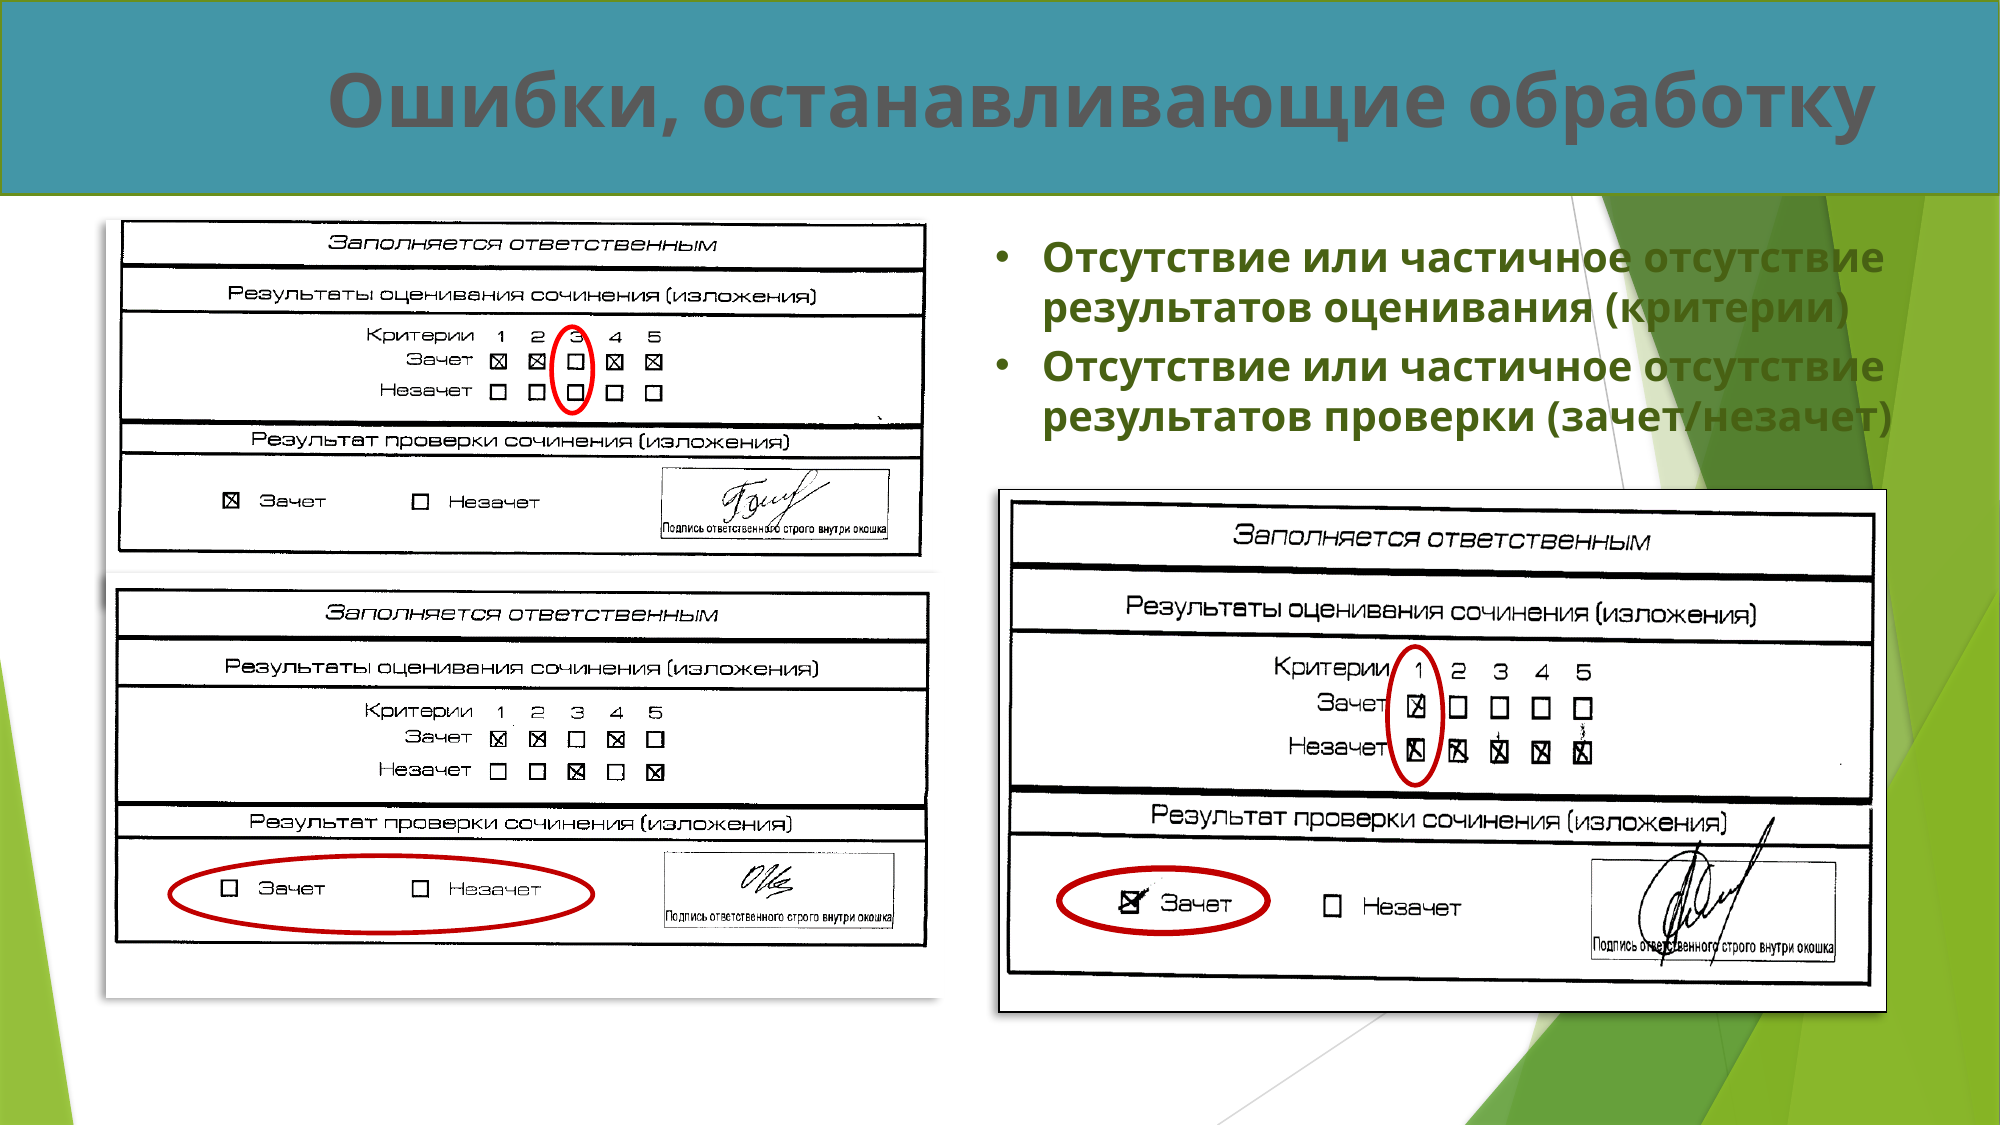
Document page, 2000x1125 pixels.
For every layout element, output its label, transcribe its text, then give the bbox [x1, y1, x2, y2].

text_box Отсутствие или частичное отсутствие результатов оценивания (критерии) Отсутствие или частичное отсутствие результатов проверки (зачет/незачет) [980, 223, 2000, 447]
picture [999, 489, 1887, 1012]
text_box Ошибки, останавливающие обработку [0, 0, 2000, 196]
picture [106, 220, 944, 999]
